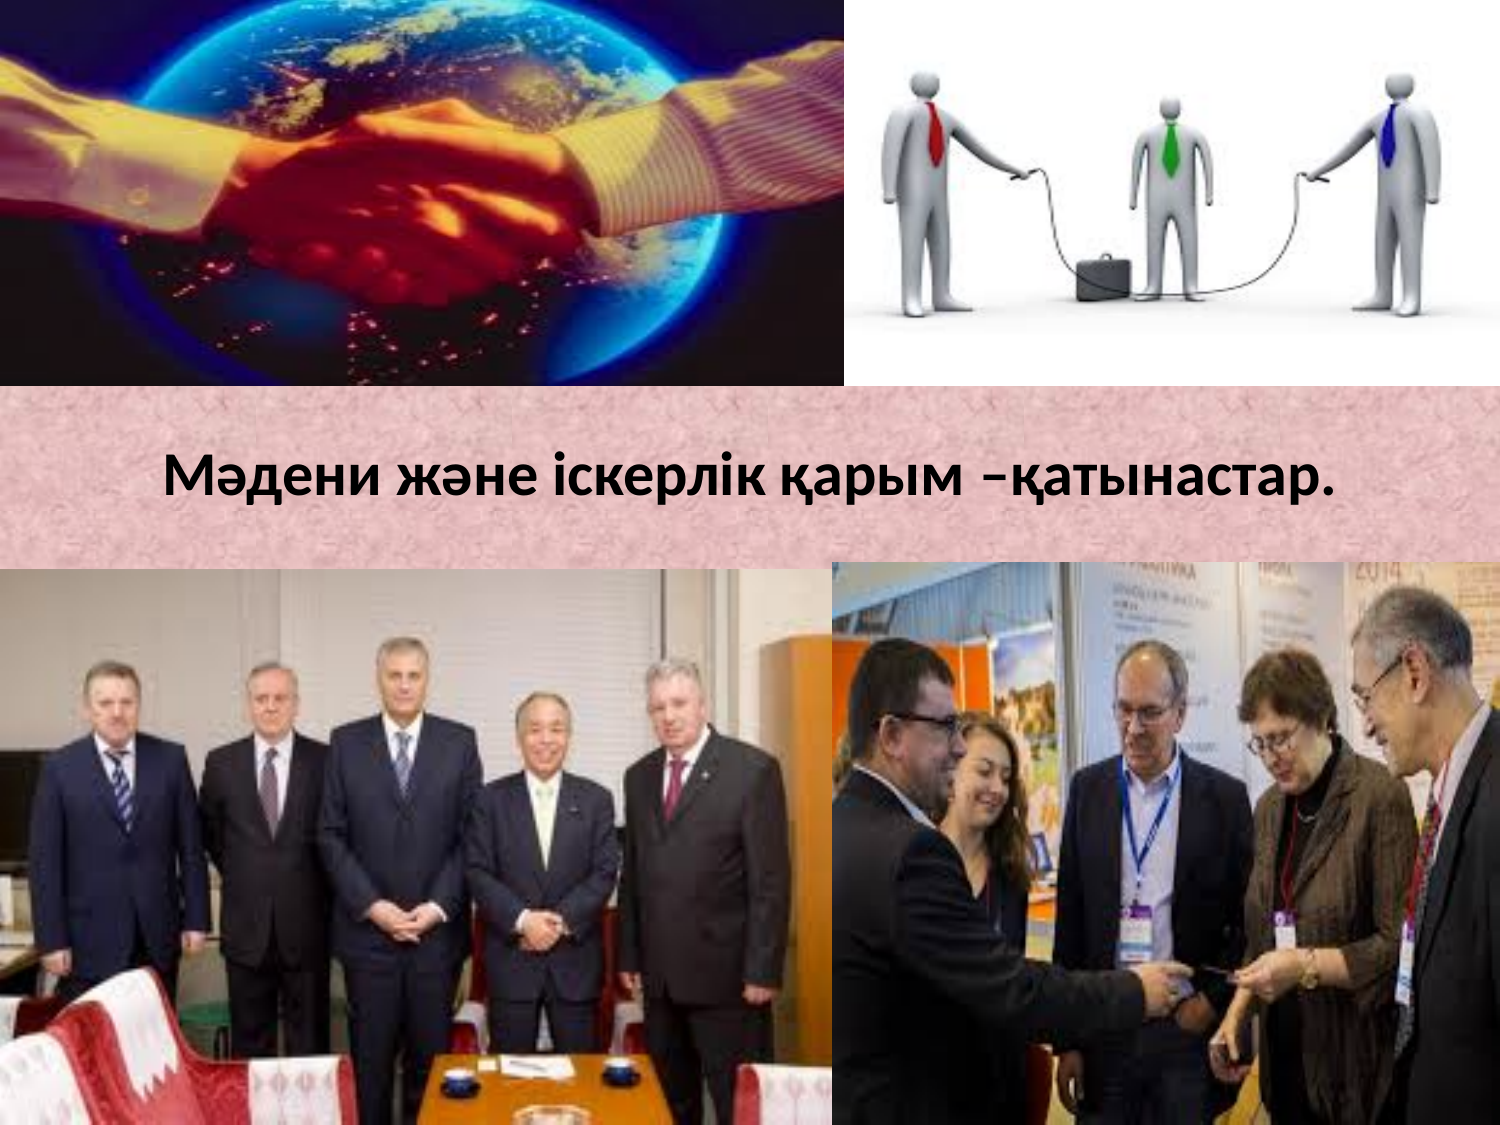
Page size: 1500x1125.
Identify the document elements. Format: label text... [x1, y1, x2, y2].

title Мәдени және іскерлік қарым –қатынастар. [112, 394, 1388, 568]
picture [0, 0, 1500, 1125]
